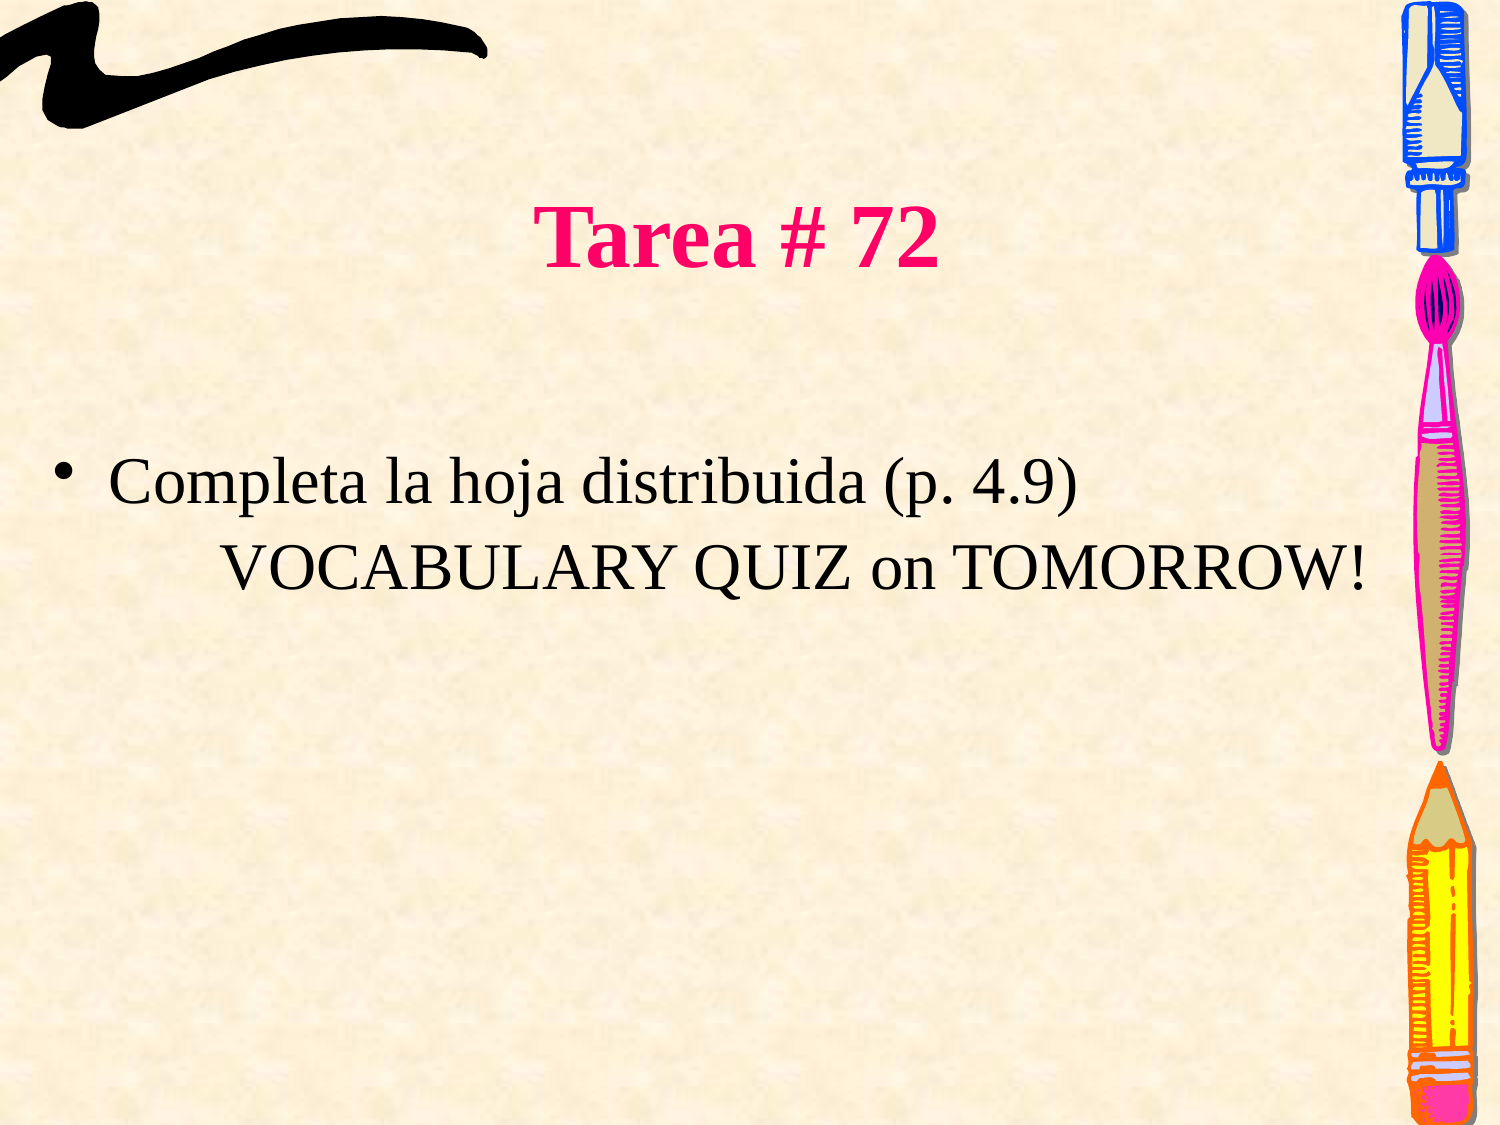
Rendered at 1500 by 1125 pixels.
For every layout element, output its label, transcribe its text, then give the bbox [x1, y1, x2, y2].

picture [0, 0, 1500, 1125]
text_box Tarea # 72 [99, 137, 1375, 325]
list Completa la hoja distribuida (p. 4.9) VOCABULARY QUIZ on TOMORROW! [37, 174, 1400, 1063]
